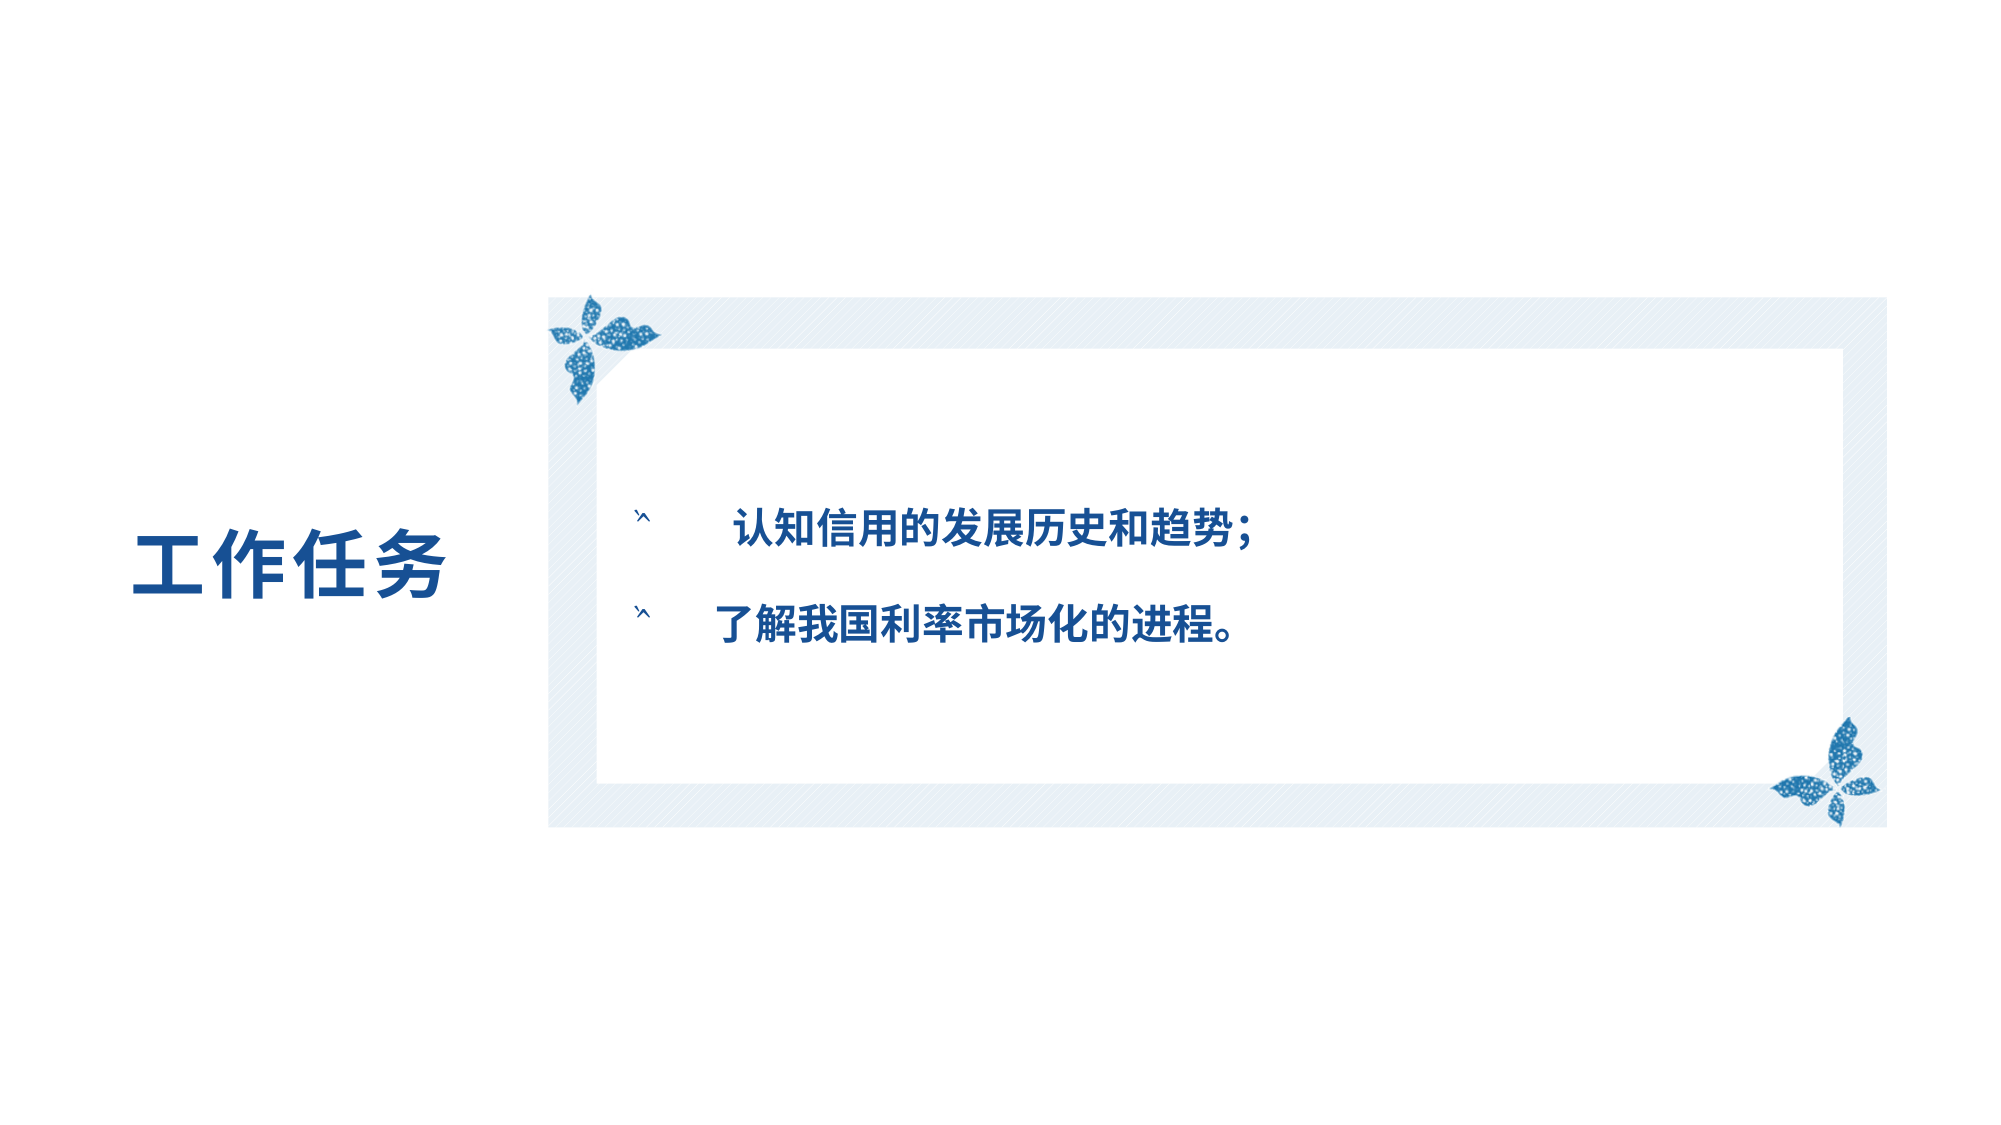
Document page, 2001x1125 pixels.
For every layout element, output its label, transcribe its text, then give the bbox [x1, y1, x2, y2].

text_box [548, 297, 1887, 828]
picture [519, 270, 665, 410]
picture [1766, 717, 1887, 828]
text_box 工作任务 [113, 465, 470, 660]
